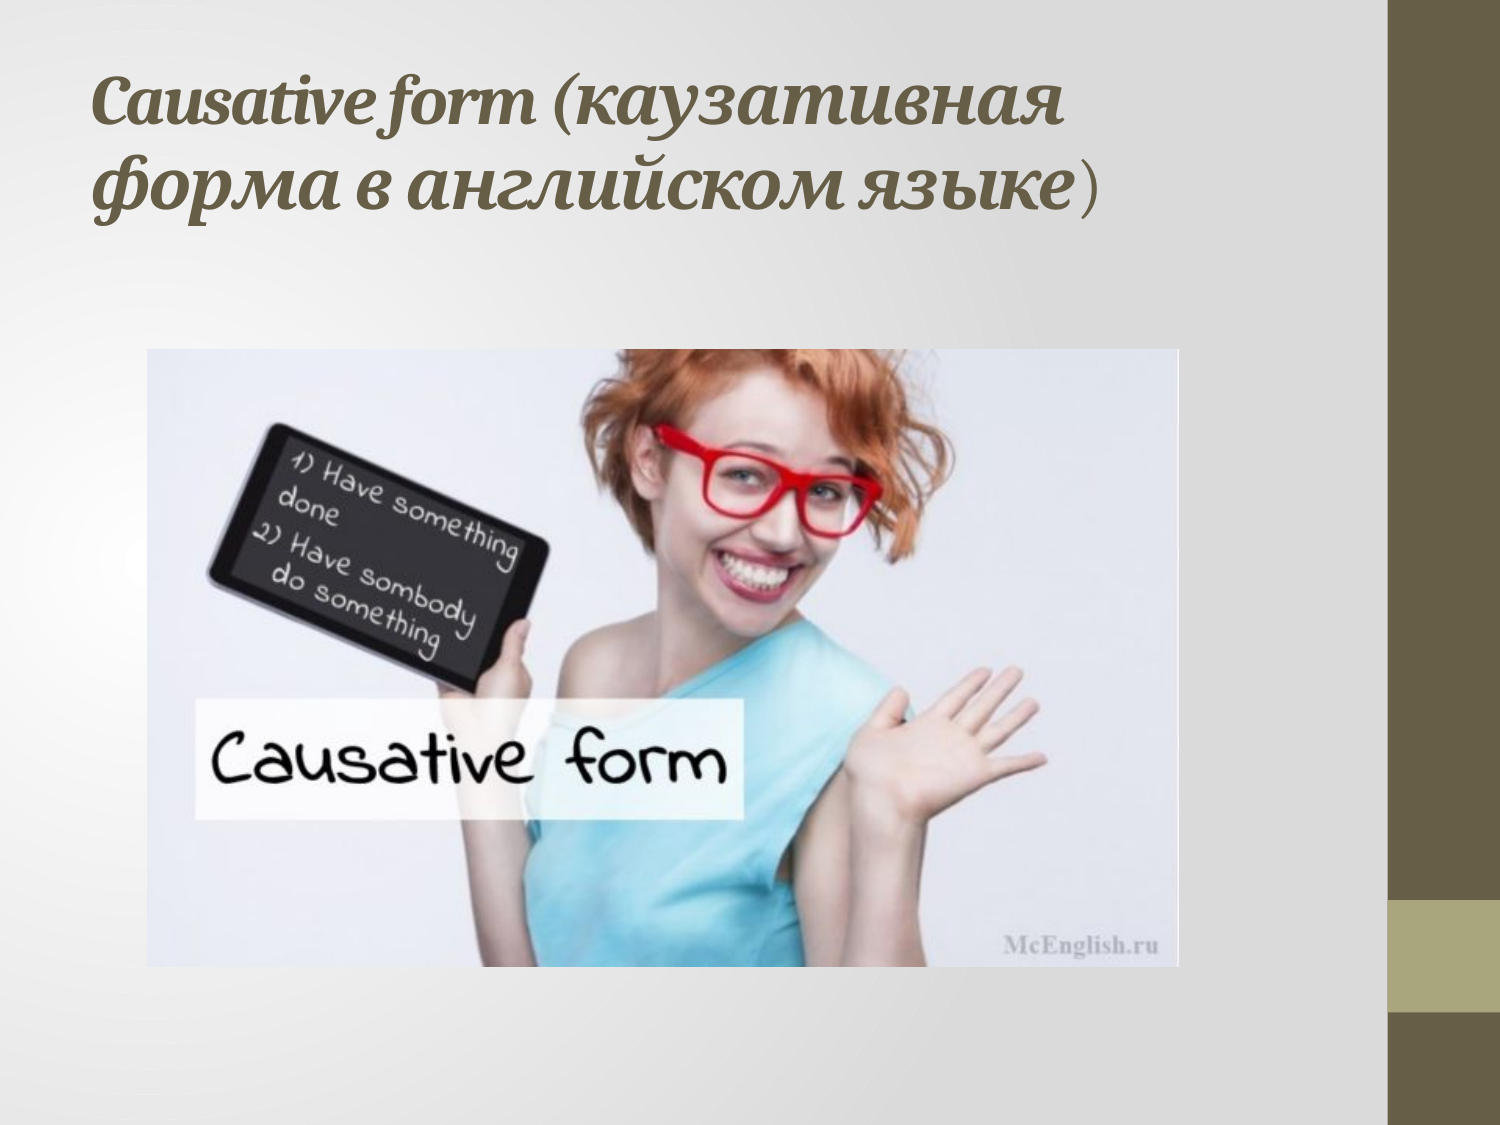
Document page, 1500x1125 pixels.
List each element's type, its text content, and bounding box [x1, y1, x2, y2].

picture [147, 349, 1180, 968]
title Causative form (каузативная форма в английском языке) [75, 45, 1325, 233]
